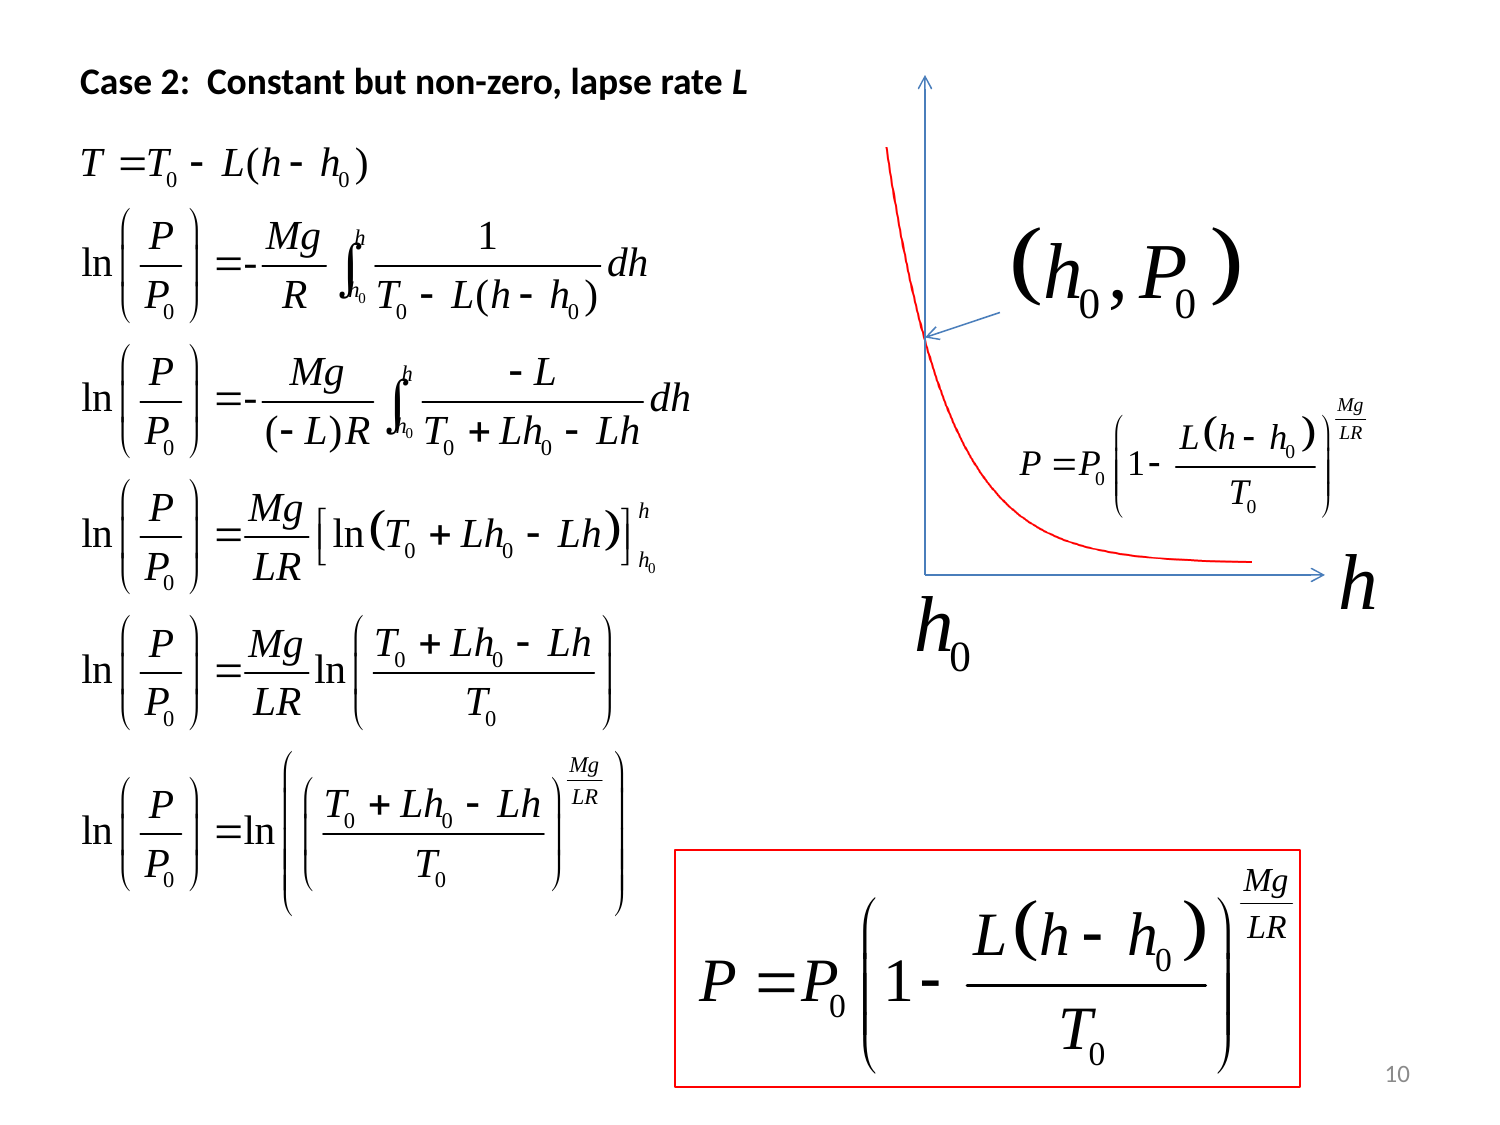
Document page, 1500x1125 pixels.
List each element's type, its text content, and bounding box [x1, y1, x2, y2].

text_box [687, 849, 1305, 1086]
picture [874, 137, 924, 576]
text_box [1012, 387, 1373, 526]
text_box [74, 134, 701, 926]
picture [926, 137, 1259, 574]
slide_number 10 [1074, 1042, 1425, 1103]
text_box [900, 572, 988, 688]
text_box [924, 312, 1001, 338]
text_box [999, 212, 1253, 343]
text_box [1324, 537, 1391, 632]
text_box [673, 934, 683, 1089]
text_box Case 2: Constant but non-zero, lapse rate L [65, 49, 763, 110]
